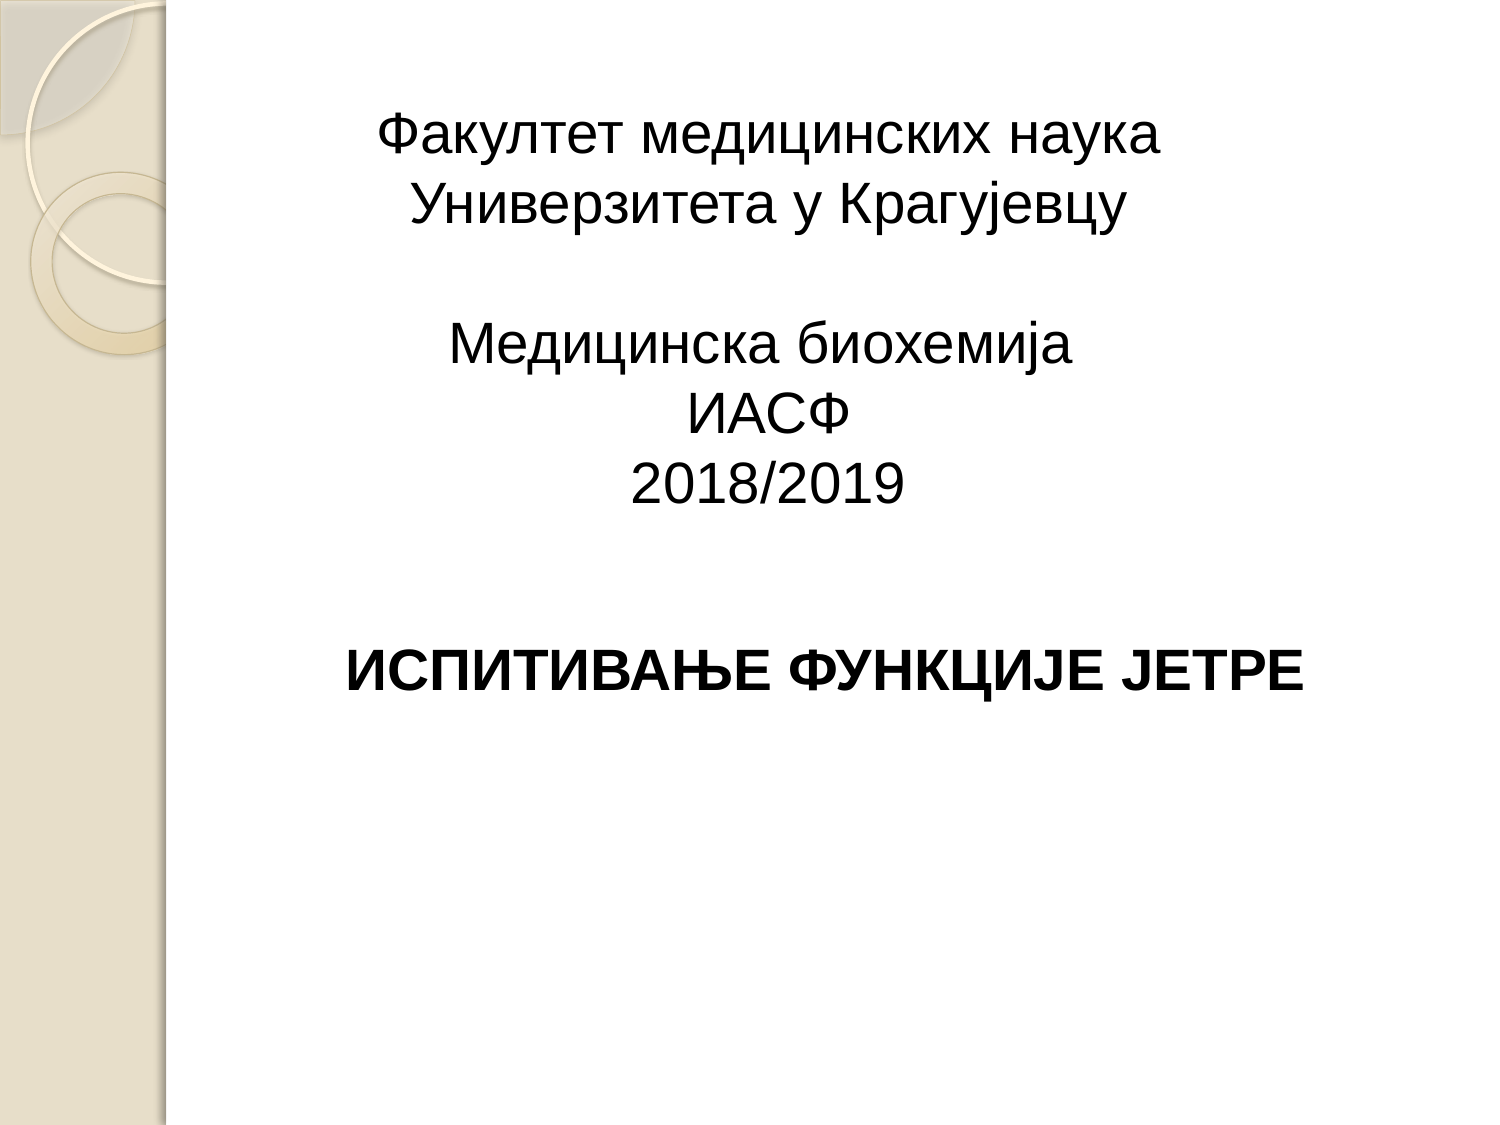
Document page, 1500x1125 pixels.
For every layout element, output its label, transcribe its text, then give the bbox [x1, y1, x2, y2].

text_box ИСПИТИВАЊЕ ФУНКЦИЈЕ ЈЕТРЕ [331, 624, 1321, 710]
text_box Факултет медицинских наука Универзитета у Крагујевцу Mедицинска биохемија ИАСФ 2018/2019 [262, 87, 1275, 523]
